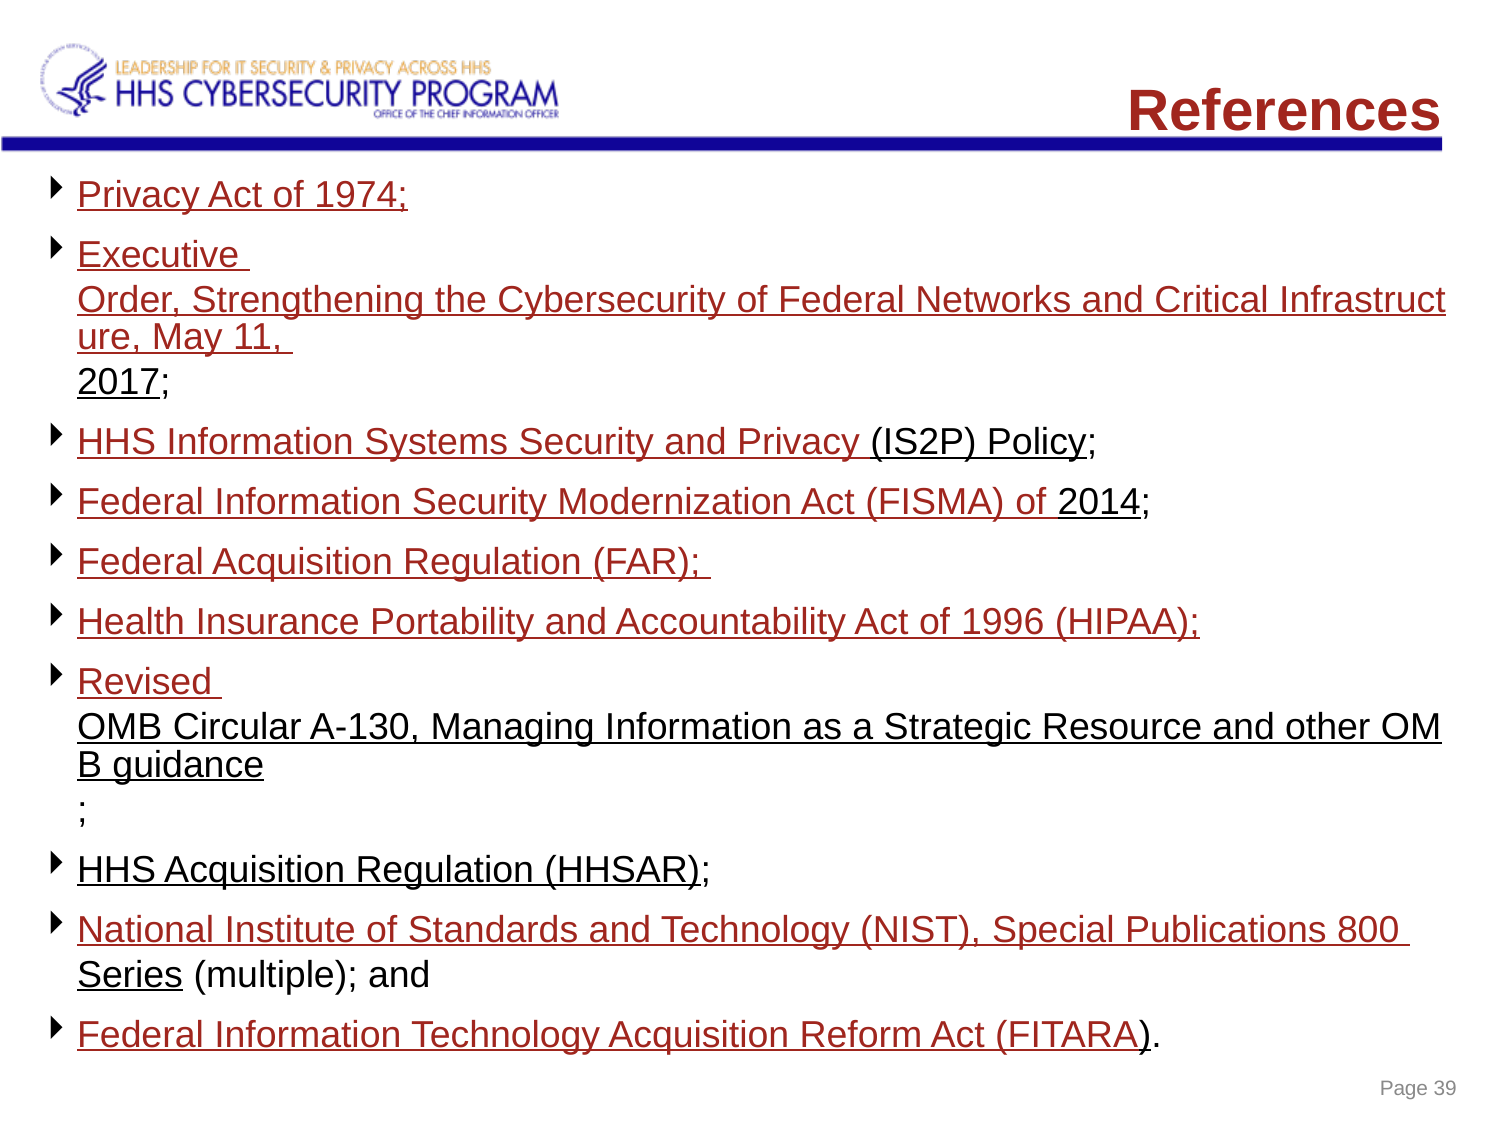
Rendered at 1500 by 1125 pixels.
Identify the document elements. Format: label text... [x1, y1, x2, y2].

text_box Privacy Act of 1974; Executive Order, Strengthening the Cybersecurity of Federal Networks and Critical Infrastructure, May 11, 2017; HHS Information Systems Security and Privacy (IS2P) Policy; Federal Information Security Modernization Act (FISMA) of 2014; Federal Acquisition Regulation (FAR); Health Insurance Portability and Accountability Act of 1996 (HIPAA); Revised OMB Circular A-130, Managing Information as a Strategic Resource and other OMB guidance; HHS Acquisition Regulation (HHSAR); National Institute of Standards and Technology (NIST), Special Publications 800 Series (multiple); and Federal Information Technology Acquisition Reform Act (FITARA). [24, 162, 1463, 988]
title References [1112, 74, 1490, 151]
slide_number Page 39 [1121, 1065, 1472, 1110]
picture [0, 0, 1443, 234]
